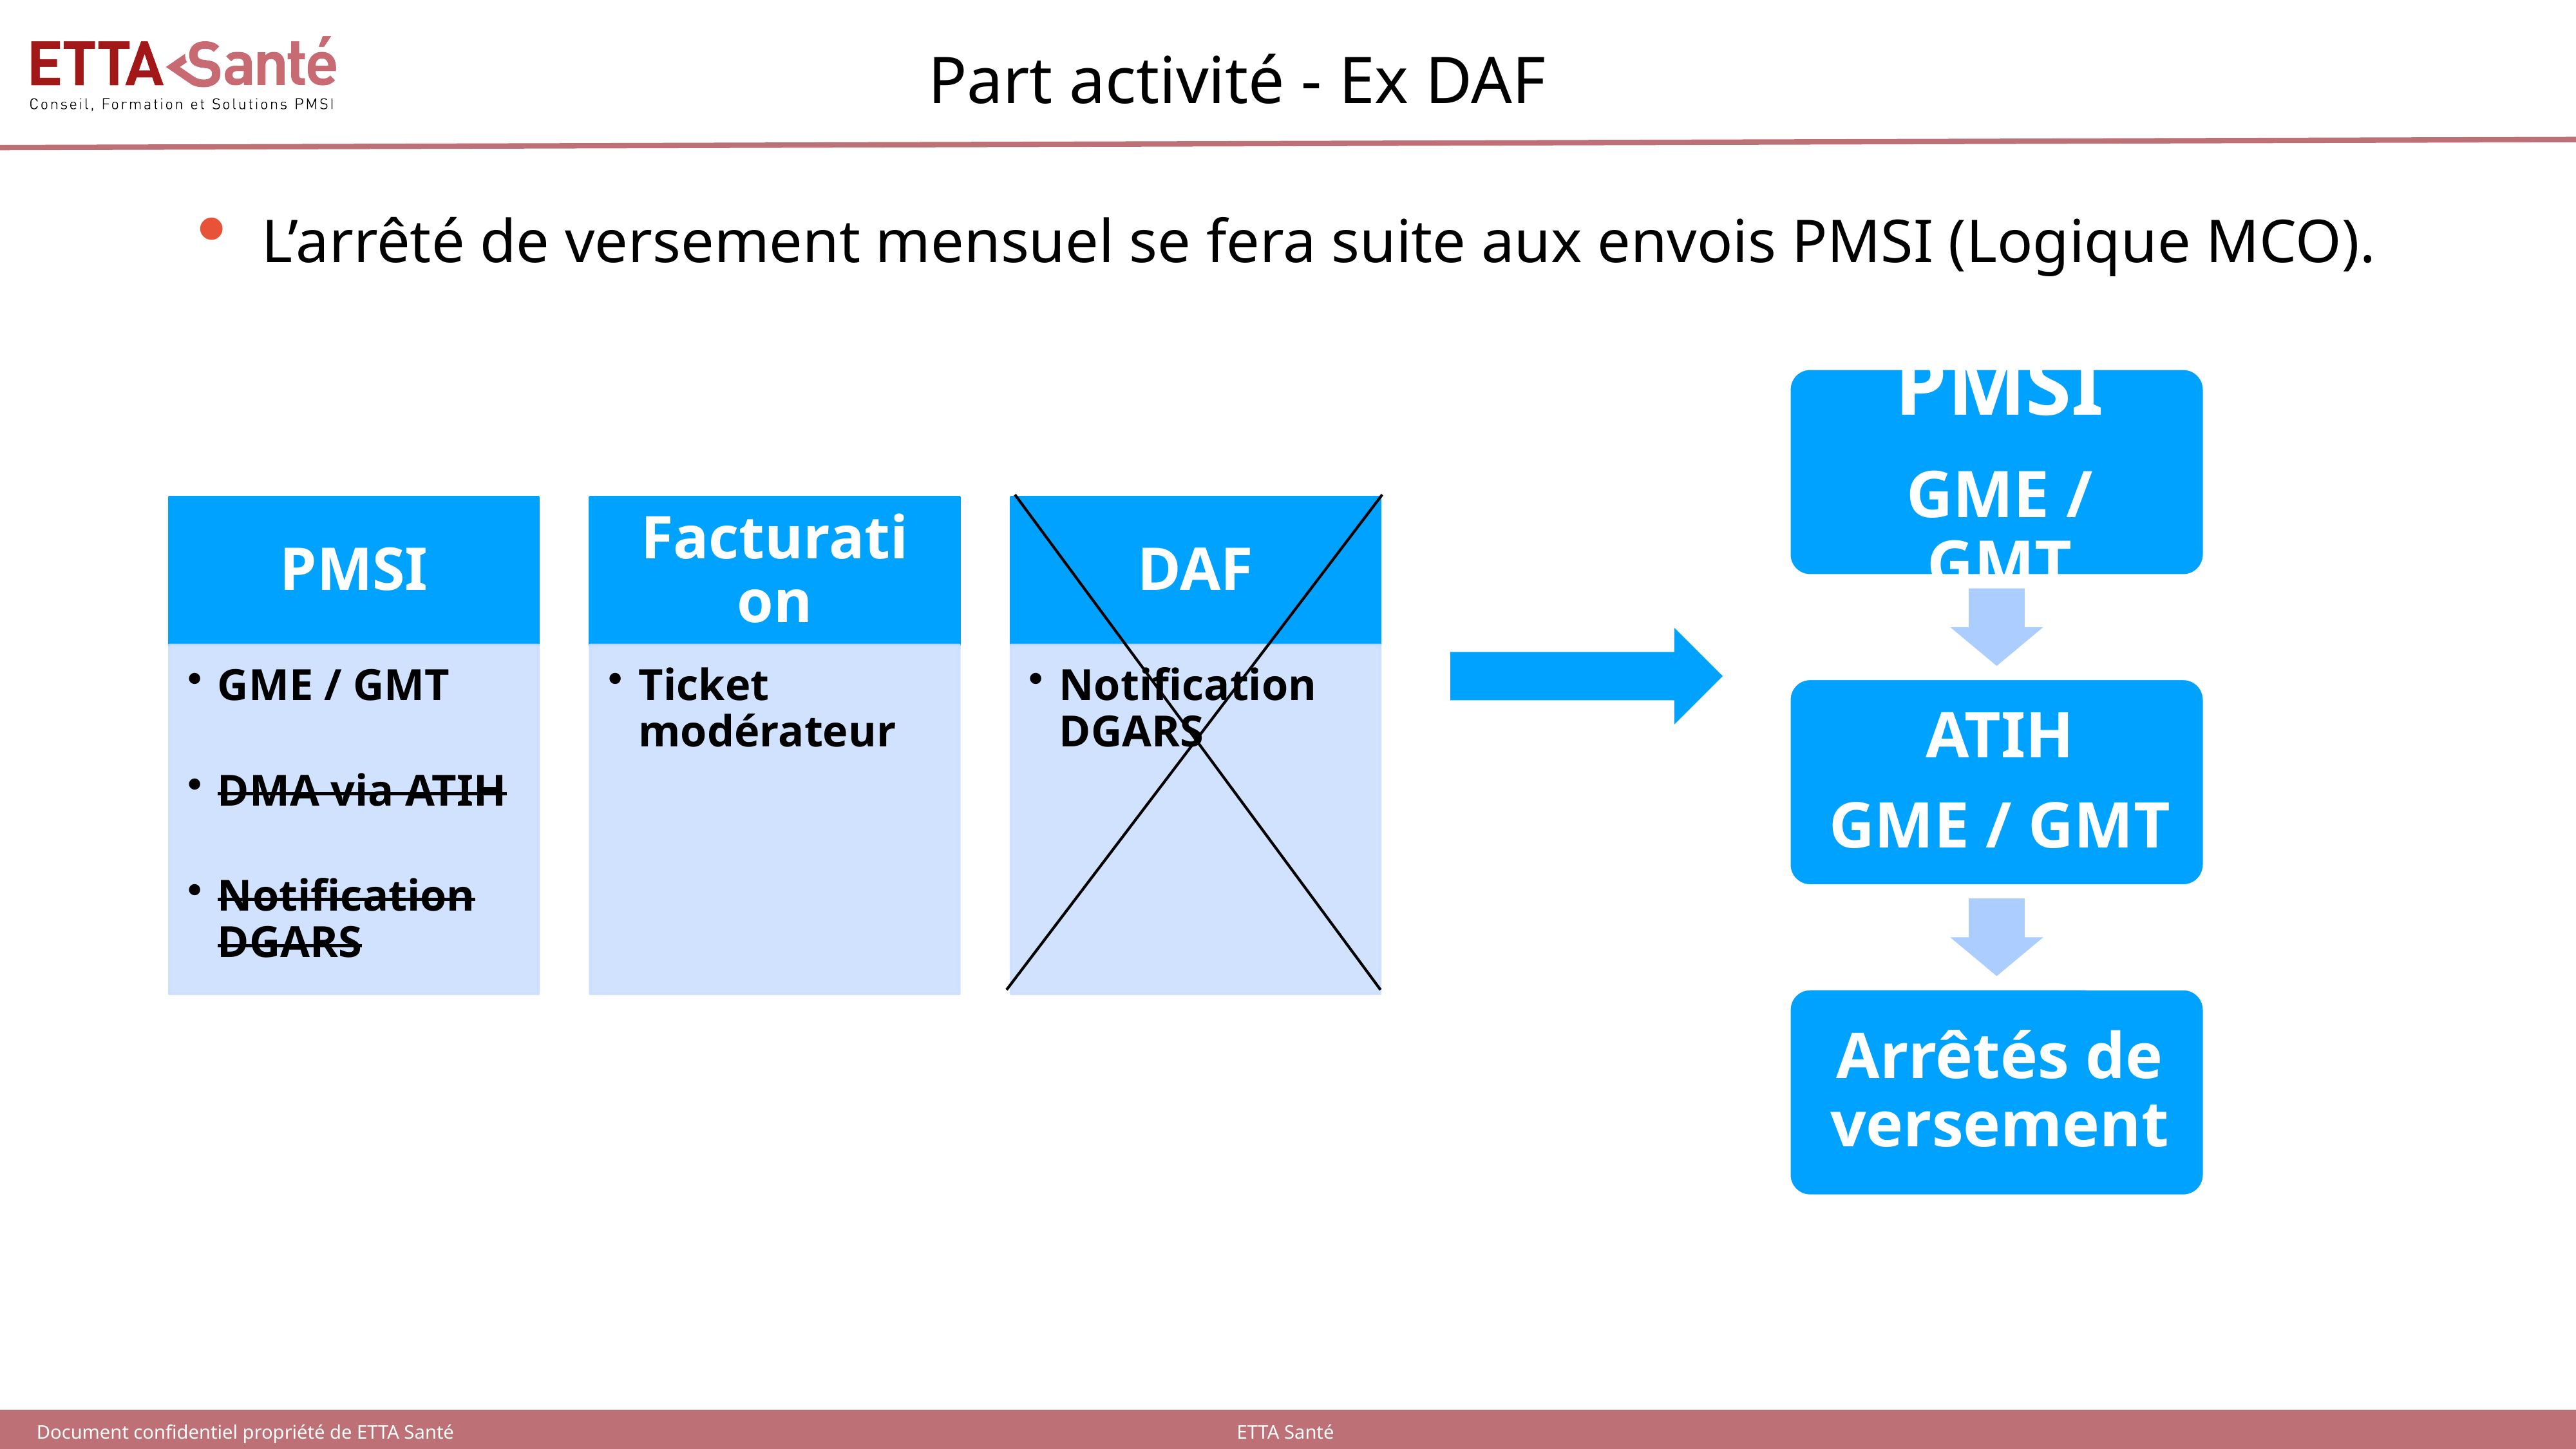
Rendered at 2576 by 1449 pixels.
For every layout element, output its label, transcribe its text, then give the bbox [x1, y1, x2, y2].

text_box [1450, 652, 1586, 701]
list L’arrêté de versement mensuel se fera suite aux envois PMSI (Logique MCO). [187, 198, 2389, 1172]
title Part activité - Ex DAF [516, 9, 1958, 147]
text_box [1586, 368, 2407, 1197]
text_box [1006, 494, 1383, 990]
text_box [169, 368, 1381, 1123]
picture [29, 36, 336, 113]
